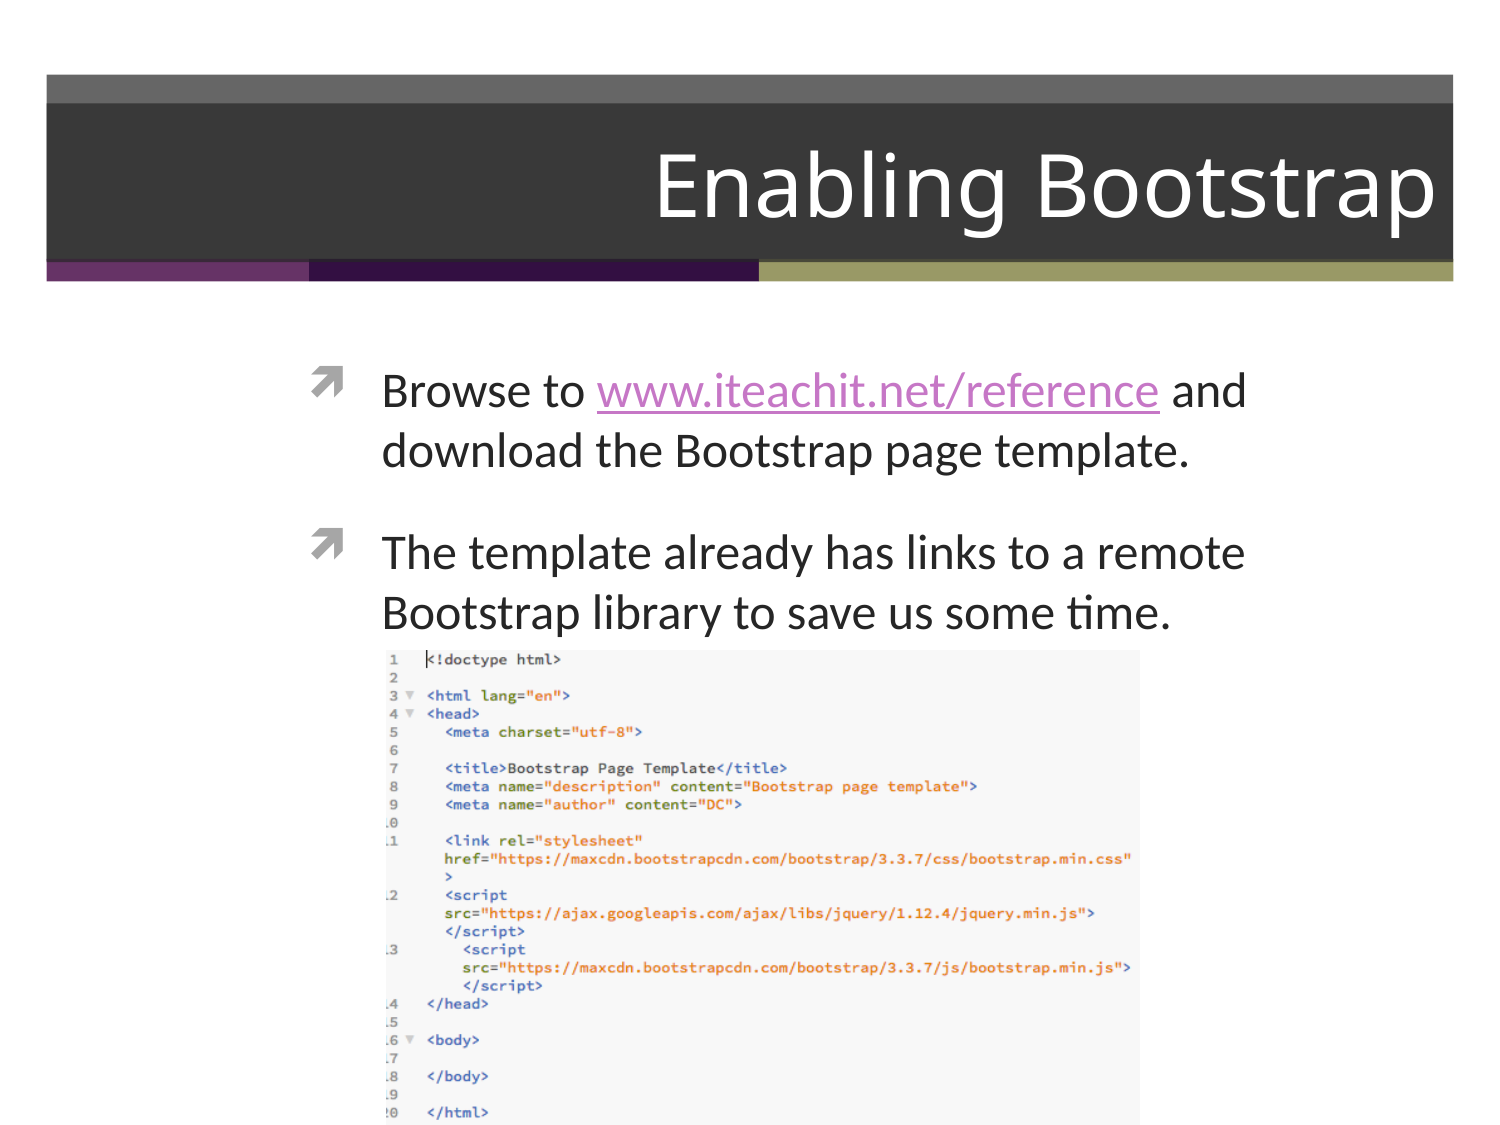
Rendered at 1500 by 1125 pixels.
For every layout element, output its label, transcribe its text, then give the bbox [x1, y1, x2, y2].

title Enabling Bootstrap [46, 103, 1454, 263]
picture [385, 649, 1141, 1125]
list Browse to www.iteachit.net/reference and download the Bootstrap page template. The template already has links to a remote Bootstrap library to save us some time. [292, 350, 1454, 1005]
